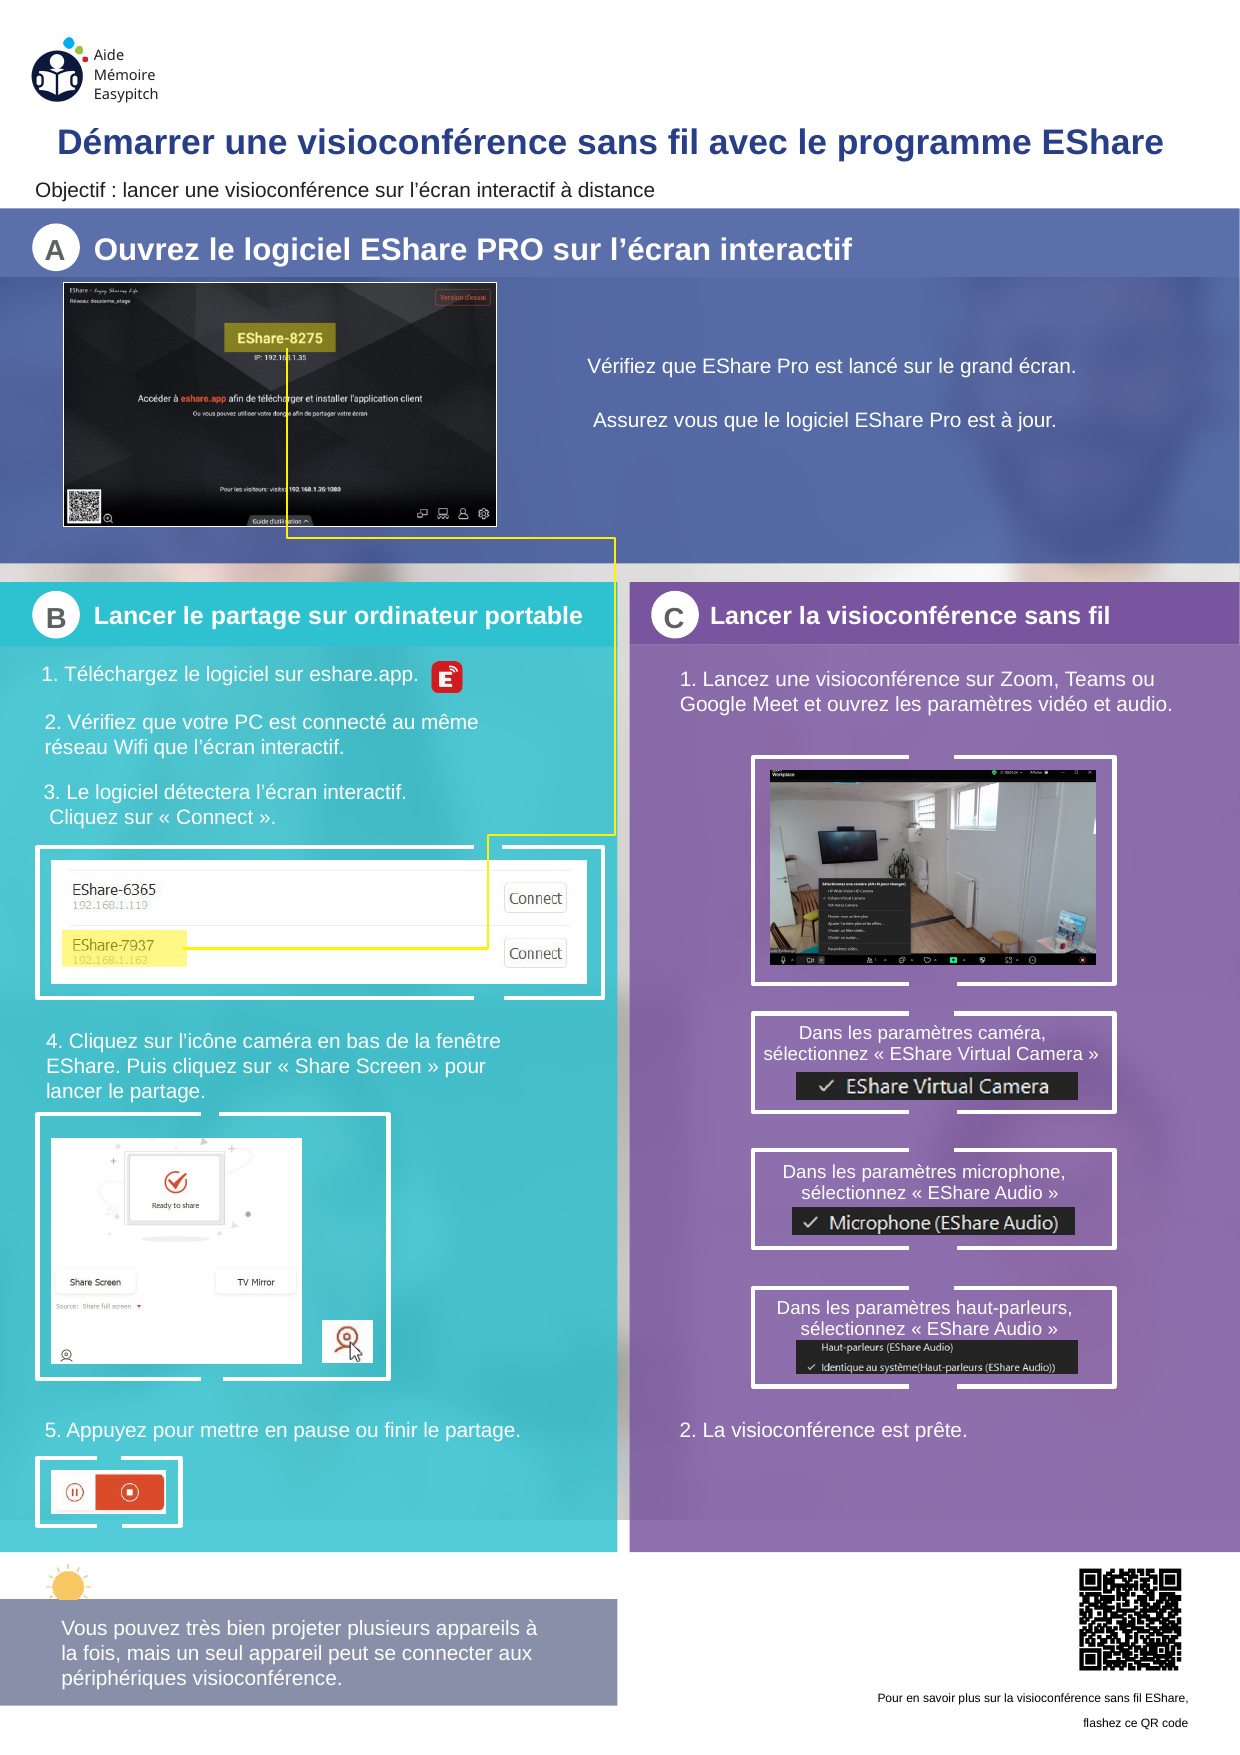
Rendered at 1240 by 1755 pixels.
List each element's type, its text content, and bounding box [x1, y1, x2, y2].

text_box Objectif : lancer une visioconférence sur l’écran interactif à distance [26, 174, 1133, 202]
picture [30, 1551, 107, 1600]
picture [62, 281, 497, 322]
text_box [37, 1114, 389, 1380]
text_box Aide Mémoire Easypitch [92, 44, 317, 103]
picture [769, 769, 1096, 965]
text_box Ouvrez le logiciel EShare PRO sur l’écran interactif [91, 227, 870, 267]
picture [416, 661, 479, 693]
picture [792, 1207, 1075, 1235]
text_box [31, 205, 81, 272]
text_box [0, 208, 63, 564]
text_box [0, 581, 618, 1553]
text_box Vous pouvez très bien projeter plusieurs appareils à la fois, mais un seul appareil peut se connecter aux périphériques visioconférence. [59, 1612, 547, 1690]
text_box Pour en savoir plus sur la visioconférence sans fil EShare, flashez ce QR code [723, 1685, 1189, 1738]
text_box Vérifiez que EShare Pro est lancé sur le grand écran. Assurez vous que le logiciel EShare Pro est à jour. [620, 345, 1191, 440]
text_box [37, 322, 616, 999]
picture [795, 1072, 1079, 1100]
picture [795, 1340, 1079, 1374]
text_box [80, 208, 1240, 564]
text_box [629, 581, 1240, 1553]
text_box [0, 1599, 618, 1706]
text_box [650, 573, 700, 639]
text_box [30, 37, 88, 105]
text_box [37, 1457, 181, 1527]
picture [1077, 1566, 1185, 1674]
text_box Démarrer une visioconférence sans fil avec le programme EShare [10, 112, 1189, 170]
